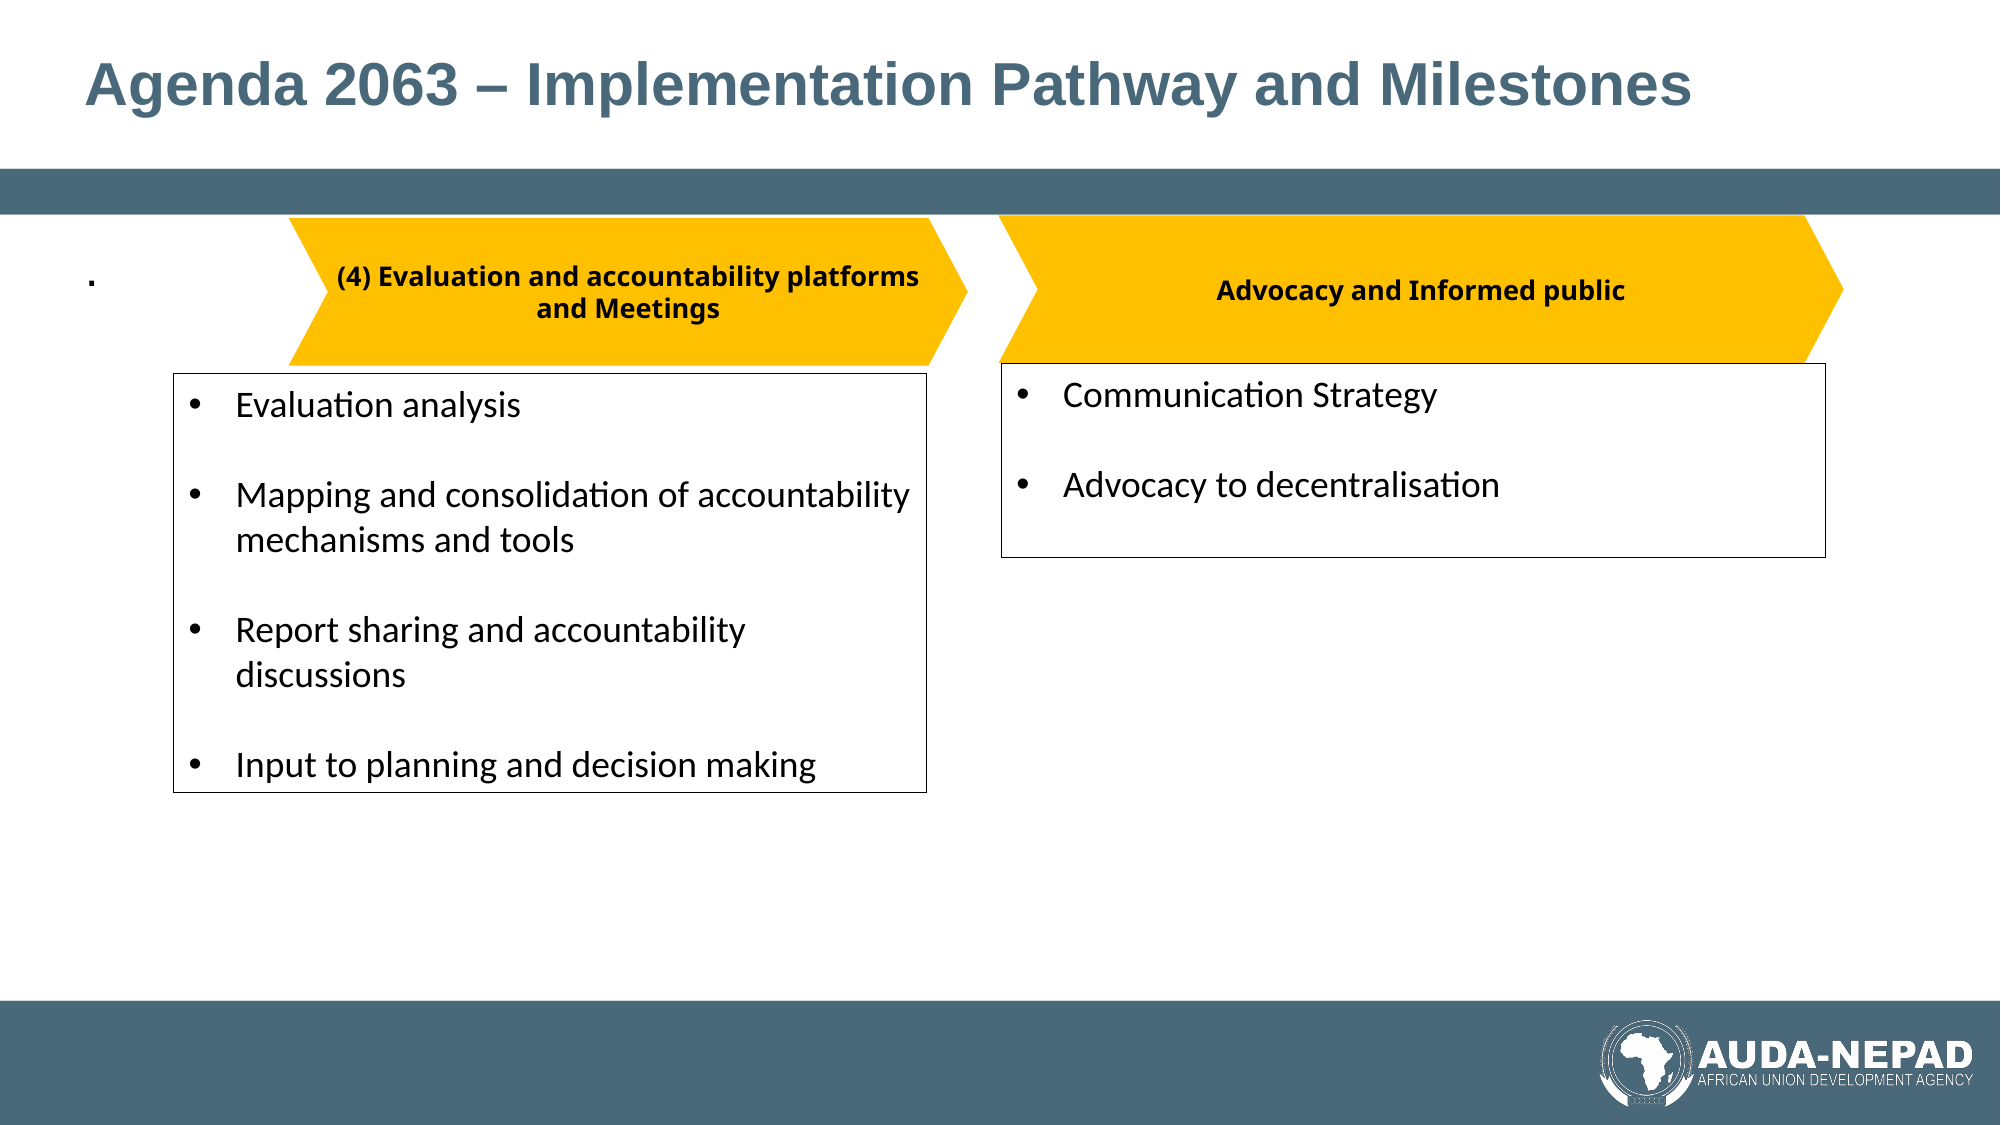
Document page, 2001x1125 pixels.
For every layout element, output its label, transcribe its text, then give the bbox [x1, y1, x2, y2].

text_box (4) Evaluation and accountability platforms and Meetings [288, 217, 968, 366]
text_box Advocacy and Informed public [998, 215, 1844, 364]
picture [1599, 1020, 1974, 1107]
list . [69, 236, 1935, 978]
text_box Evaluation analysis Mapping and consolidation of accountability mechanisms and tools Report sharing and accountability discussions Input to planning and decision making [173, 373, 927, 793]
text_box Communication Strategy Advocacy to decentralisation [1001, 363, 1826, 558]
title Agenda 2063 – Implementation Pathway and Milestones [69, 24, 1935, 148]
